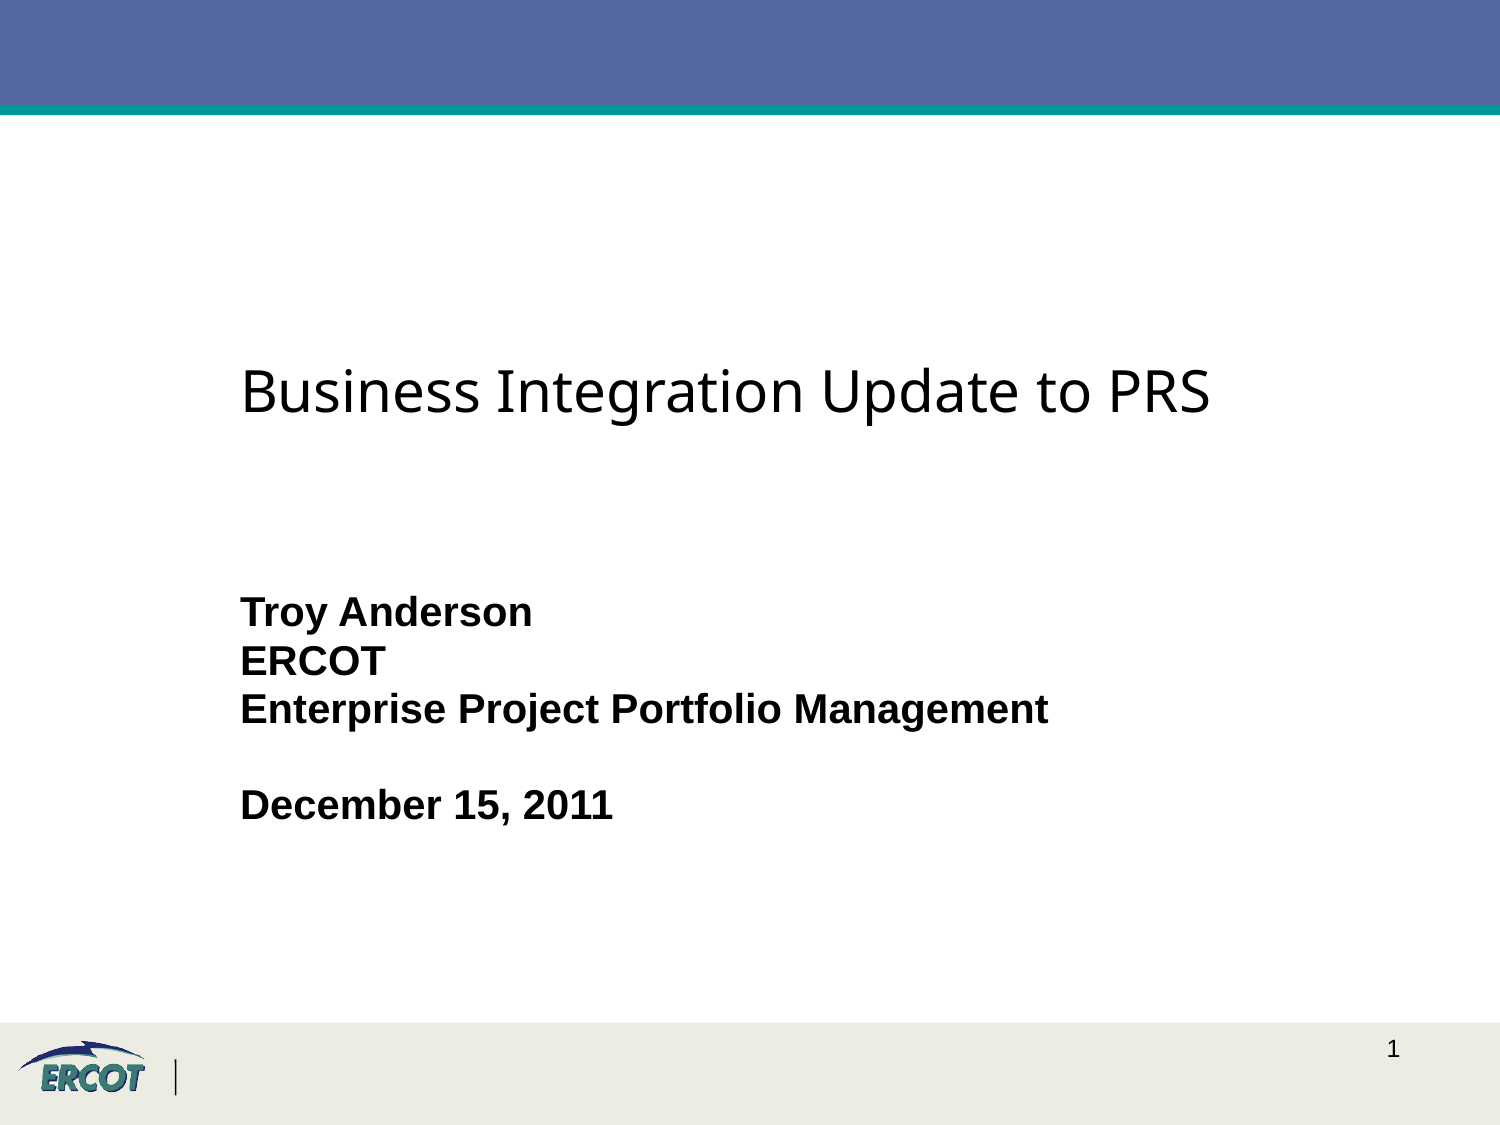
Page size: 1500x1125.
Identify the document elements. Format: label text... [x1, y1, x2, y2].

text_box Business Integration Update to PRS [224, 287, 1413, 491]
text_box Troy Anderson ERCOT Enterprise Project Portfolio Management December 15, 2011 [225, 587, 1375, 900]
picture [10, 1031, 151, 1111]
